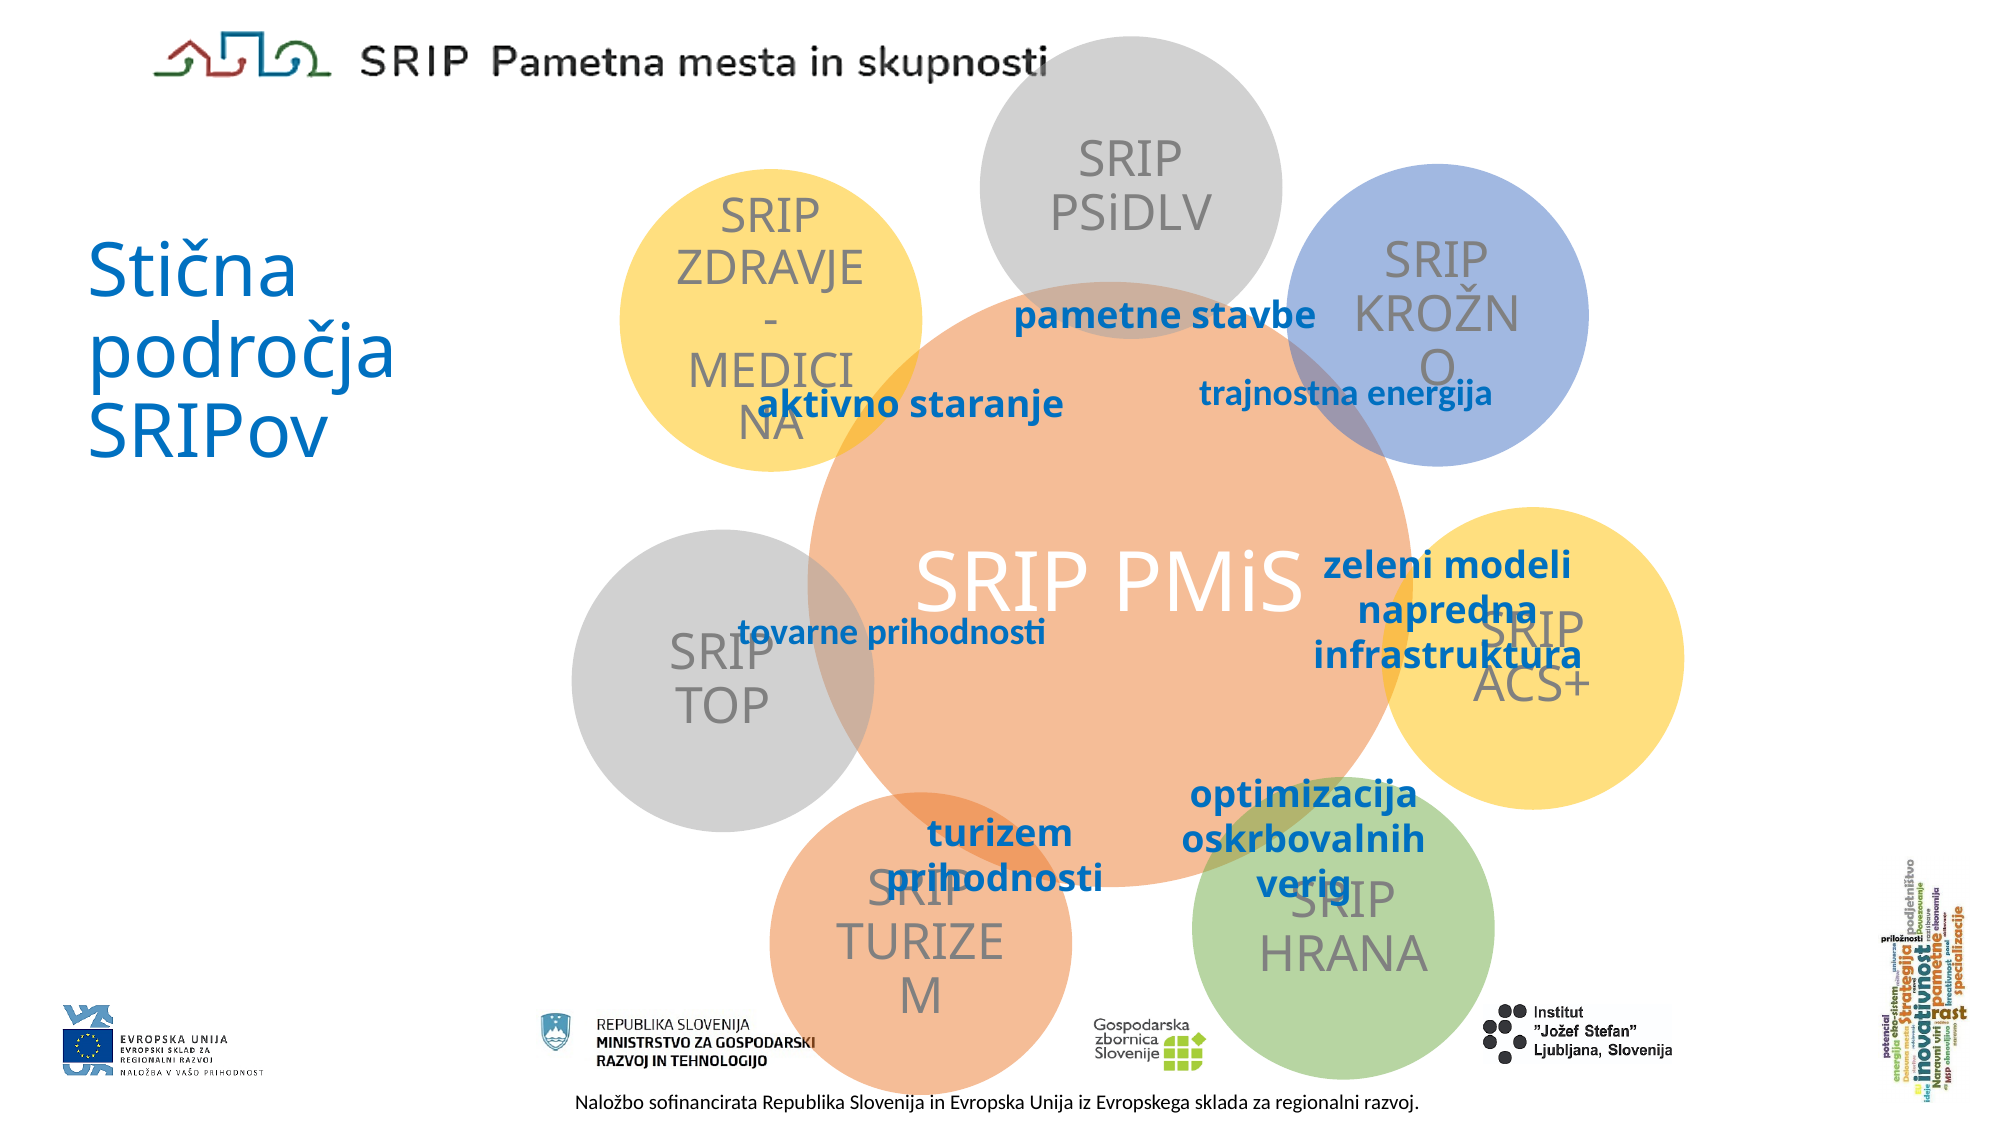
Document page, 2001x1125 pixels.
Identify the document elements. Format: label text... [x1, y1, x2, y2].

text_box Stična področja SRIPov [72, 185, 220, 520]
picture [138, 16, 1058, 87]
picture [62, 1004, 220, 1076]
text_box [220, 28, 2000, 1102]
